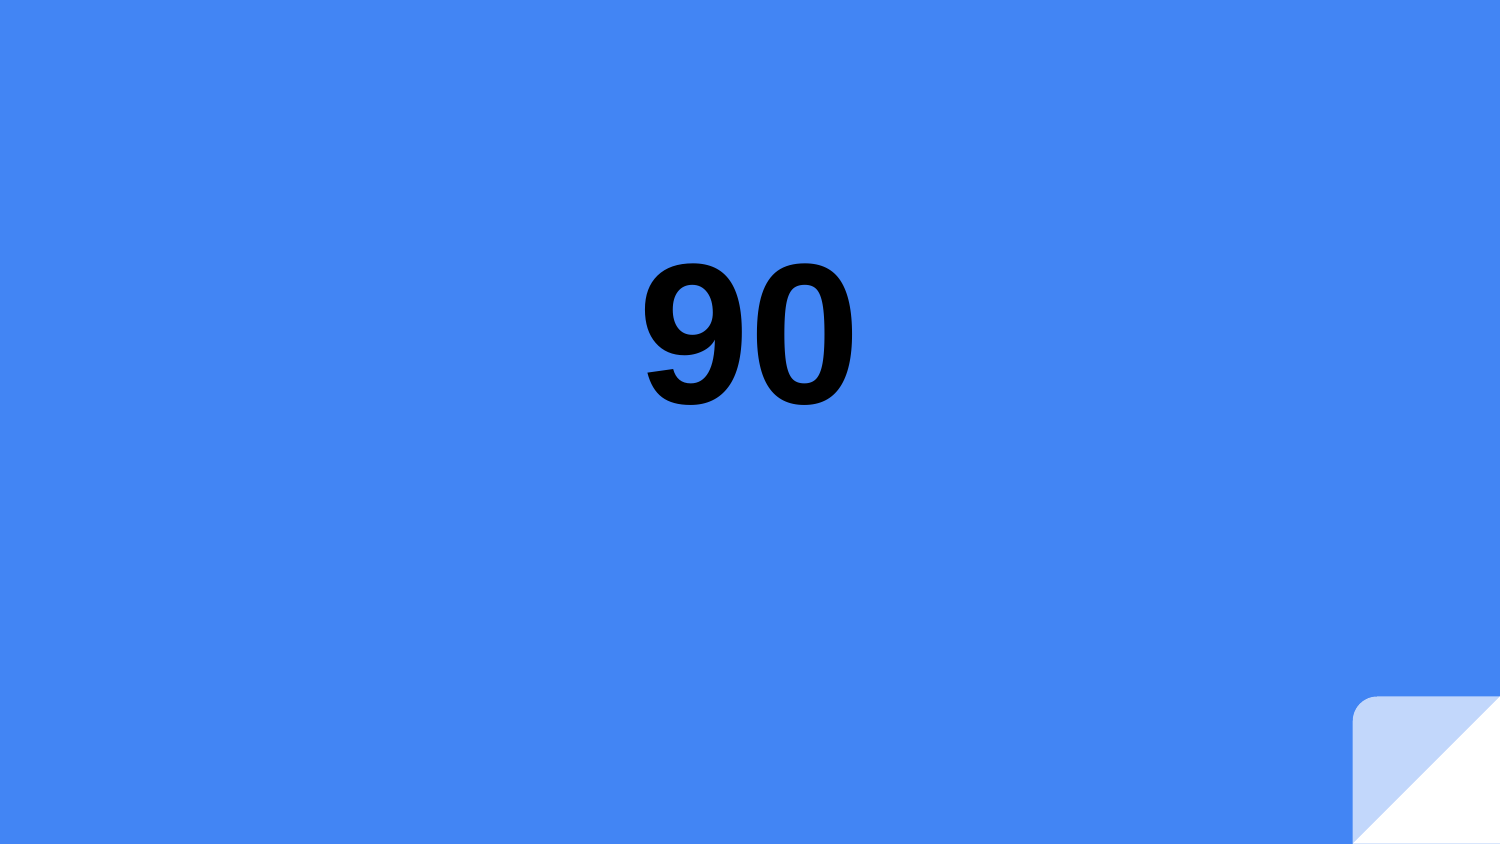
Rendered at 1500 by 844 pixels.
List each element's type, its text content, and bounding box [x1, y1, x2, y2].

title 90 [51, 207, 1449, 459]
